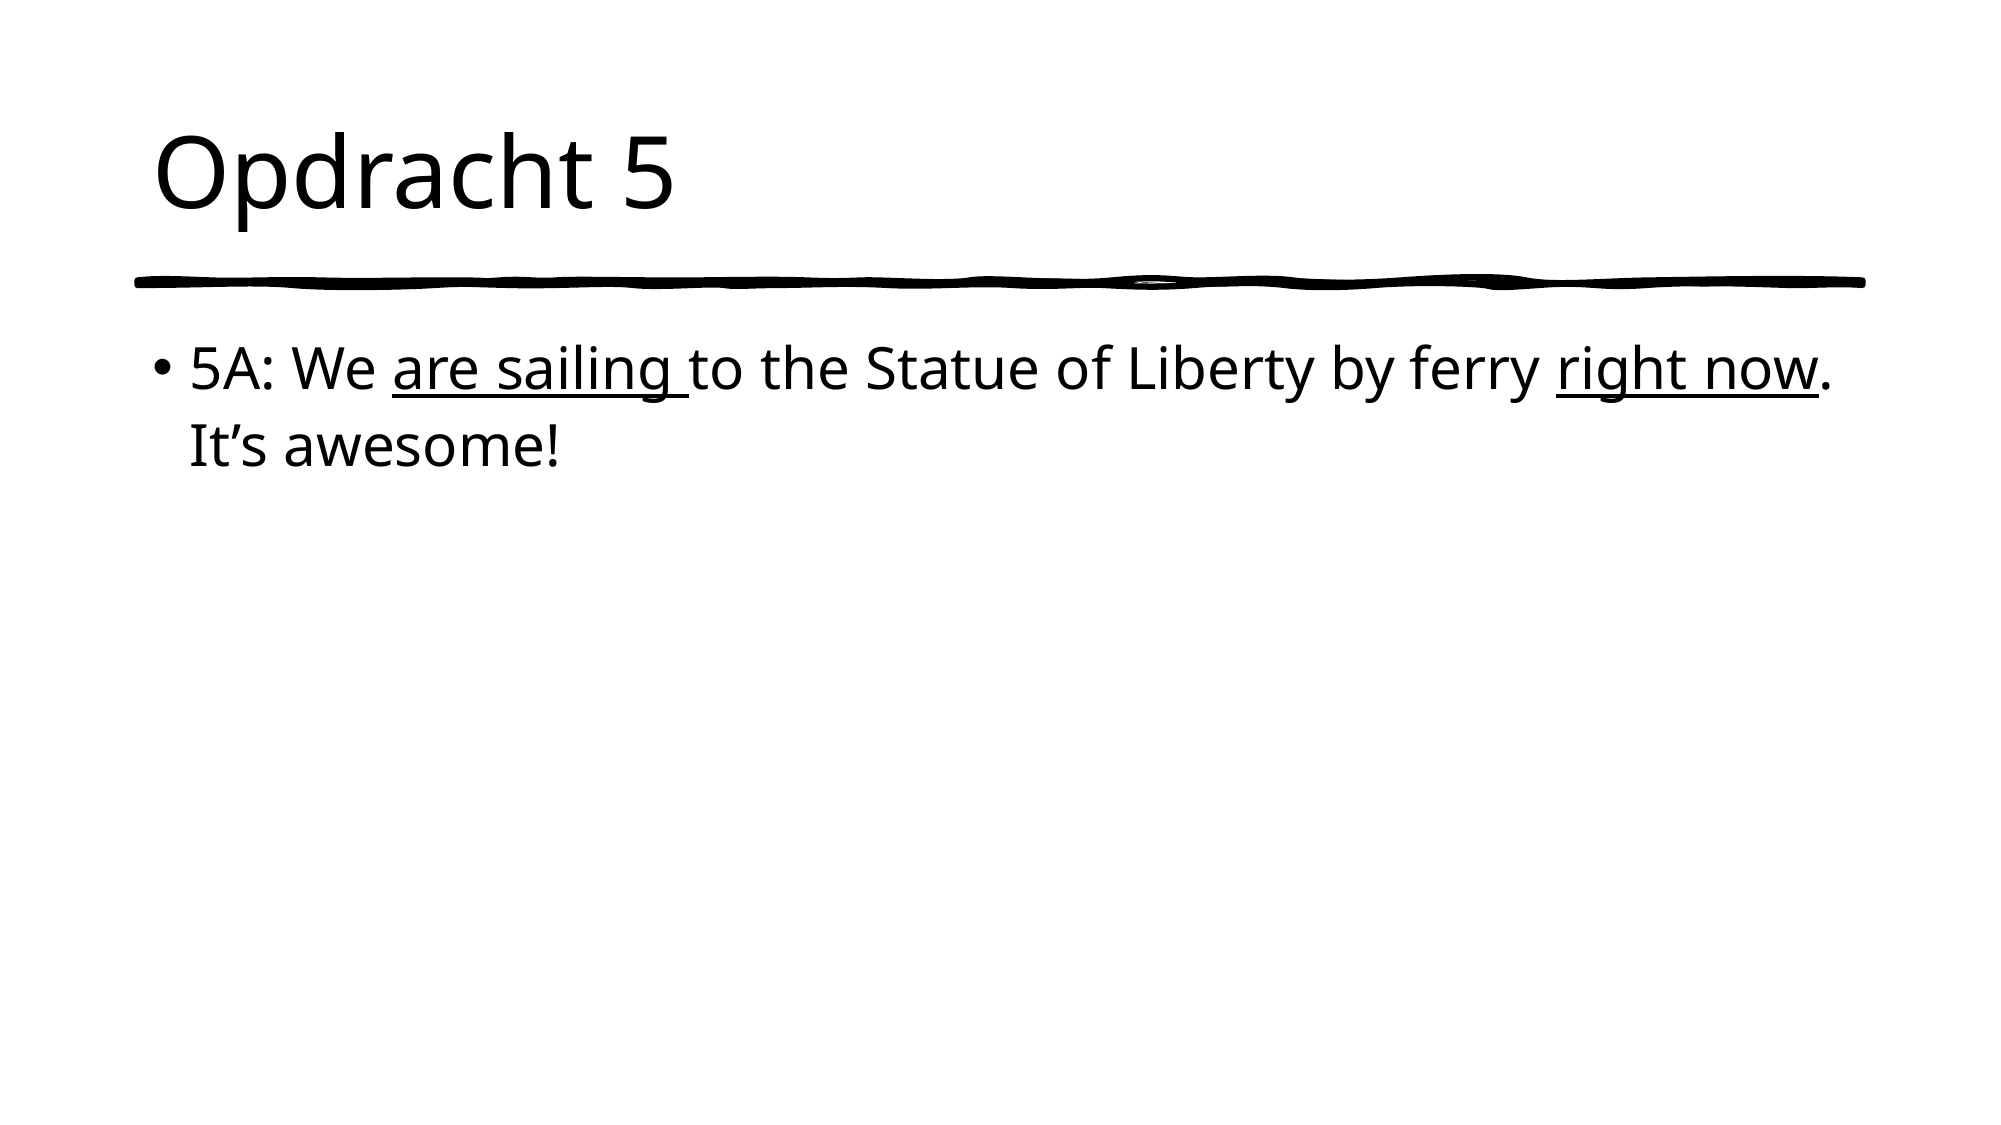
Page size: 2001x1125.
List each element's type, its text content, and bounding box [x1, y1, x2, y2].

list 5A: We are sailing to the Statue of Liberty by ferry right now. It’s awesome! [137, 316, 1863, 1014]
title Opdracht 5 [137, 59, 1863, 278]
